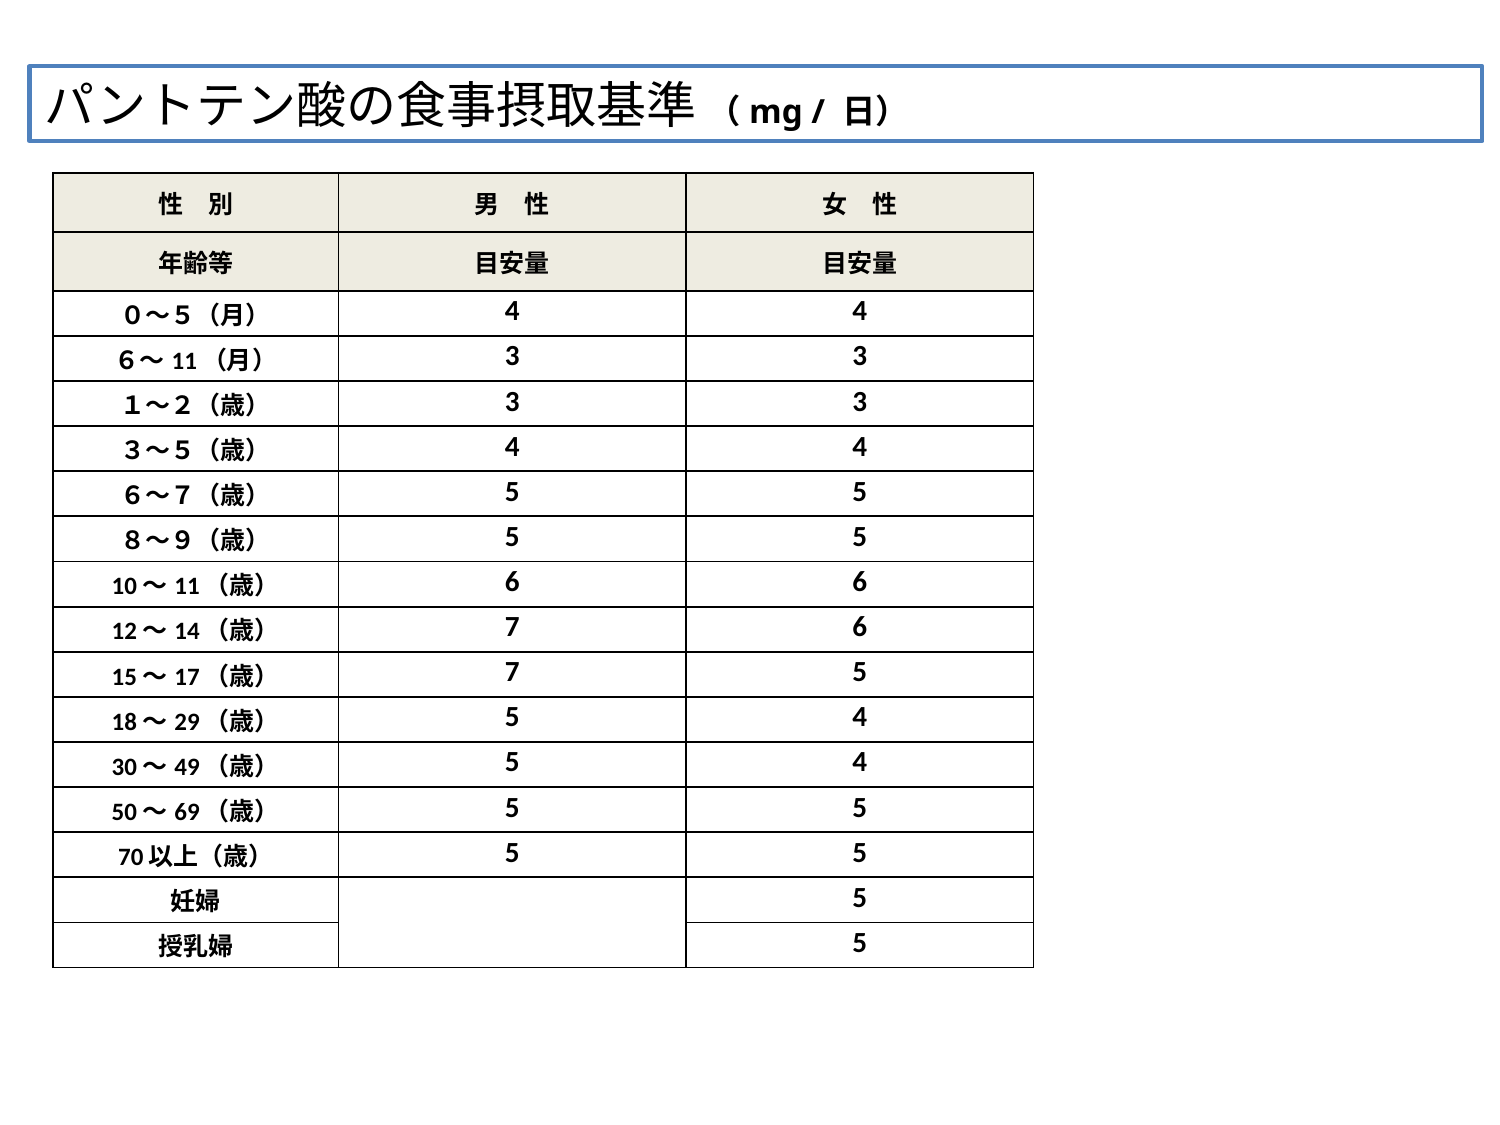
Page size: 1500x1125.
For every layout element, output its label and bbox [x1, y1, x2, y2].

table_cell [54, 743, 338, 786]
table_cell [687, 337, 1033, 380]
table_cell [339, 382, 685, 425]
table_cell [339, 833, 685, 876]
table_header [339, 174, 685, 231]
table_cell [54, 653, 338, 696]
table_cell [54, 923, 338, 967]
table_cell [687, 878, 1033, 922]
table_cell [687, 833, 1033, 876]
table_cell [687, 427, 1033, 470]
table_cell [687, 788, 1033, 831]
table_cell [54, 878, 338, 922]
table_header [54, 174, 338, 231]
table_cell [339, 562, 685, 606]
table_cell [339, 472, 685, 515]
table_cell [339, 698, 685, 741]
table_cell [54, 337, 338, 380]
table_cell [339, 233, 685, 290]
table_cell [687, 698, 1033, 741]
table_cell [687, 292, 1033, 335]
table_cell [54, 788, 338, 831]
table_cell [339, 427, 685, 470]
table_cell [54, 833, 338, 876]
table_cell [687, 608, 1033, 651]
table_cell [54, 292, 338, 335]
table_cell [687, 382, 1033, 425]
table_cell [687, 653, 1033, 696]
table_cell [687, 562, 1033, 606]
table_cell [54, 517, 338, 561]
table_cell [339, 517, 685, 561]
table_header [687, 174, 1033, 231]
table_cell [54, 562, 338, 606]
table_cell [339, 878, 685, 967]
table_cell [339, 608, 685, 651]
table_cell [687, 923, 1033, 967]
table_cell [54, 427, 338, 470]
table_cell [339, 337, 685, 380]
table_cell [339, 653, 685, 696]
table_cell [687, 517, 1033, 561]
table_cell [339, 788, 685, 831]
table_cell [339, 292, 685, 335]
table_cell [54, 608, 338, 651]
table_cell [687, 472, 1033, 515]
table_cell [54, 698, 338, 741]
table_cell [339, 743, 685, 786]
table_cell [687, 233, 1033, 290]
table_cell [687, 743, 1033, 786]
text_box [27, 64, 1484, 143]
table_cell [54, 382, 338, 425]
table_cell [54, 472, 338, 515]
table_cell [54, 233, 338, 290]
